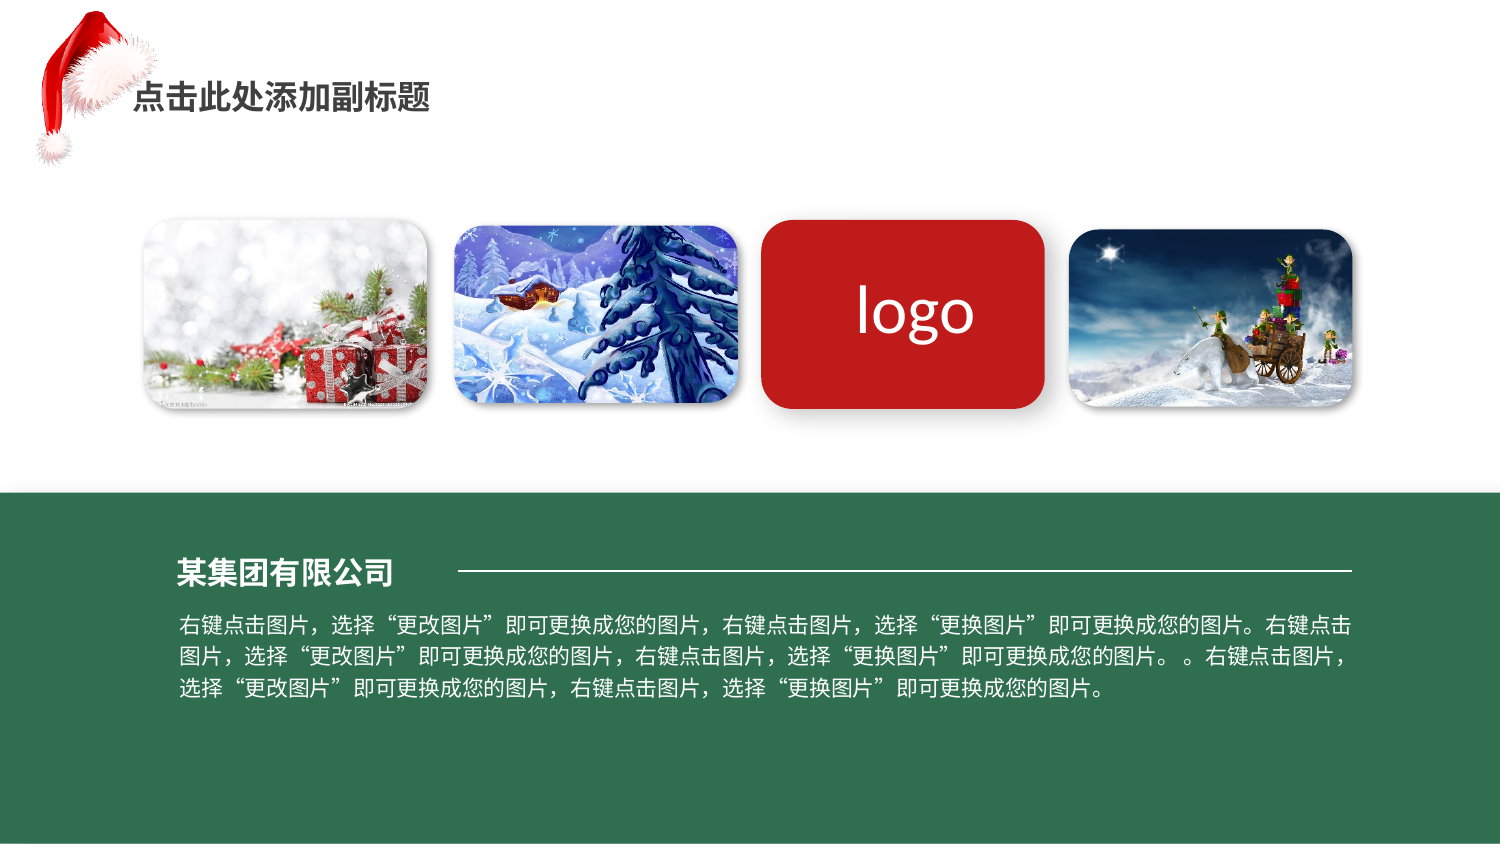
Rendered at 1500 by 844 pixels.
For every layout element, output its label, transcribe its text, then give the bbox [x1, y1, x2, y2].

picture [0, 0, 210, 187]
text_box logo [840, 257, 1045, 355]
picture [453, 225, 738, 404]
text_box 点击此处添加副标题 [214, 65, 455, 126]
picture [1068, 229, 1353, 407]
text_box [759, 217, 1047, 412]
text_box 某集团有限公司 [125, 546, 446, 599]
text_box [0, 491, 1500, 844]
picture [143, 219, 428, 409]
text_box 右键点击图片，选择“更改图片”即可更换成您的图片，右键点击图片，选择“更换图片”即可更换成您的图片。右键点击图片，选择“更改图片”即可更换成您的图片，右键点击图片，选择“更换图片”即可更换成您的图片。 。右键点击图片，选择“更改图片”即可更换成您的图片，右键点击图片，选择“更换图片”即可更换成您的图片。 [165, 598, 1371, 740]
